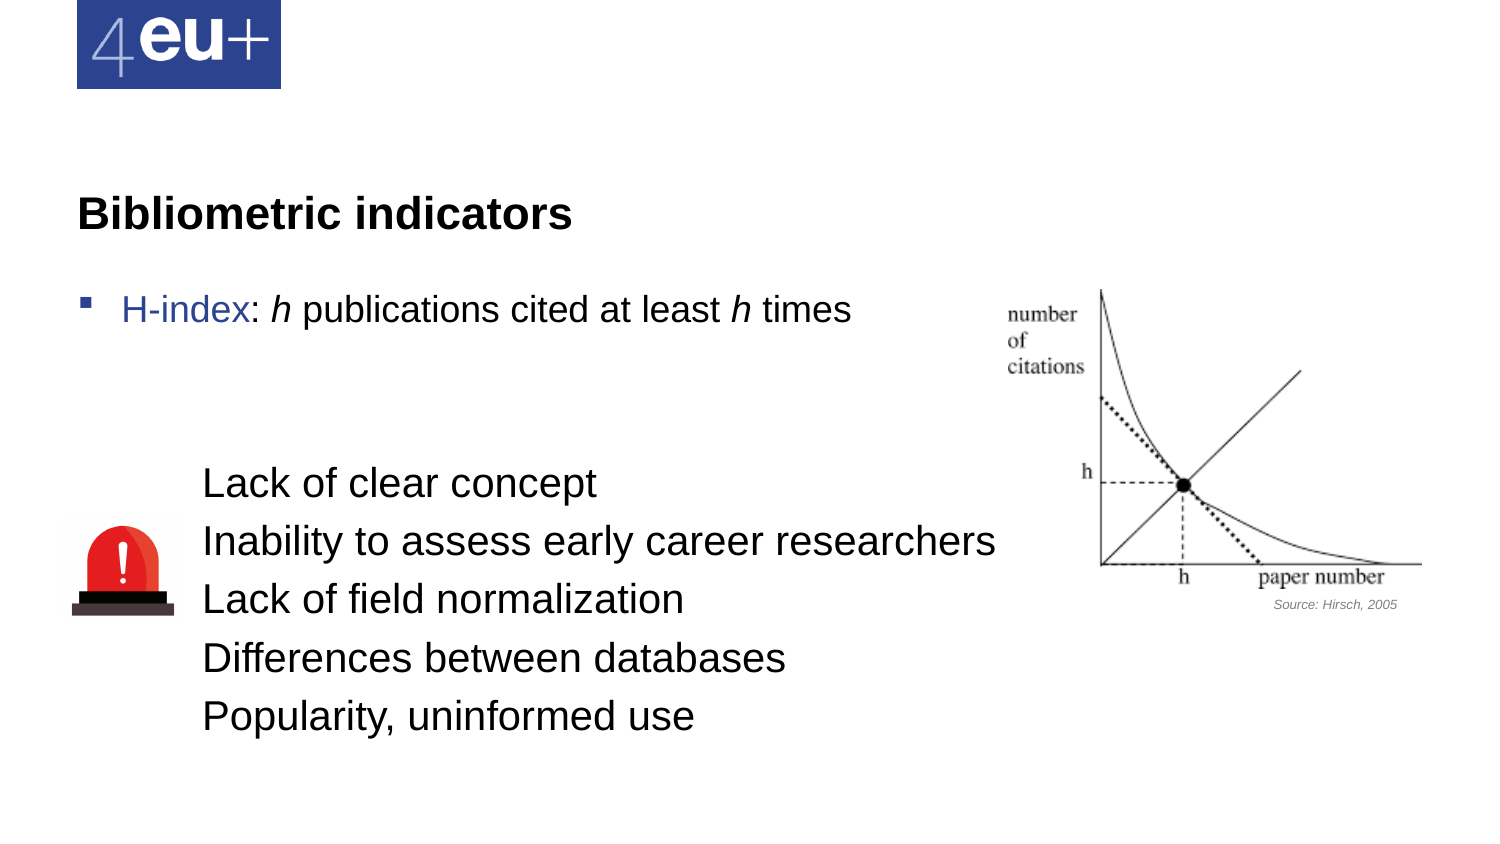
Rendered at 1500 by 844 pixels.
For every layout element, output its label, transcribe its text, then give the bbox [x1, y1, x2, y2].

title Bibliometric indicators [62, 176, 1439, 277]
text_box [1008, 289, 1422, 621]
list H-index: h publications cited at least h times Lack of clear concept Inability to assess early career researchers Lack of field normalization Differences between databases Popularity, uninformed use [62, 277, 1439, 753]
picture [61, 514, 183, 621]
picture [77, 0, 281, 89]
